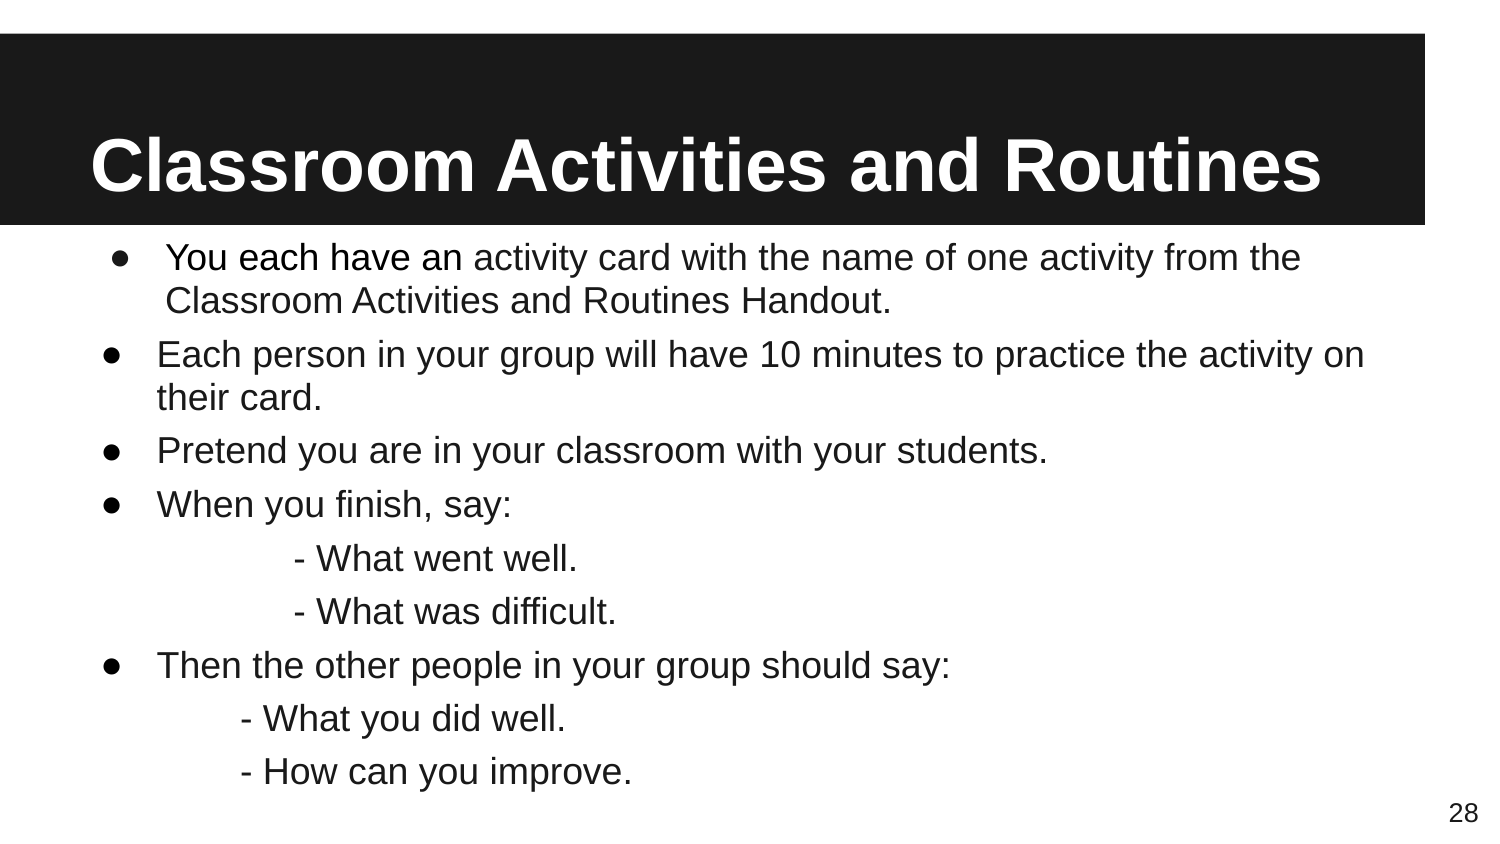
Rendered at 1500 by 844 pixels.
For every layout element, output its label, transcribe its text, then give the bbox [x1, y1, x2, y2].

list You each have an activity card with the name of one activity from the Classroom Activities and Routines Handout. Each person in your group will have 10 minutes to practice the activity on their card. Pretend you are in your classroom with your students. When you finish, say: - What went well. - What was difficult. Then the other people in your group should say: - What you did well. - How can you improve. [75, 221, 1425, 808]
slide_number 28 [1403, 779, 1494, 844]
title Classroom Activities and Routines [75, 33, 1425, 221]
